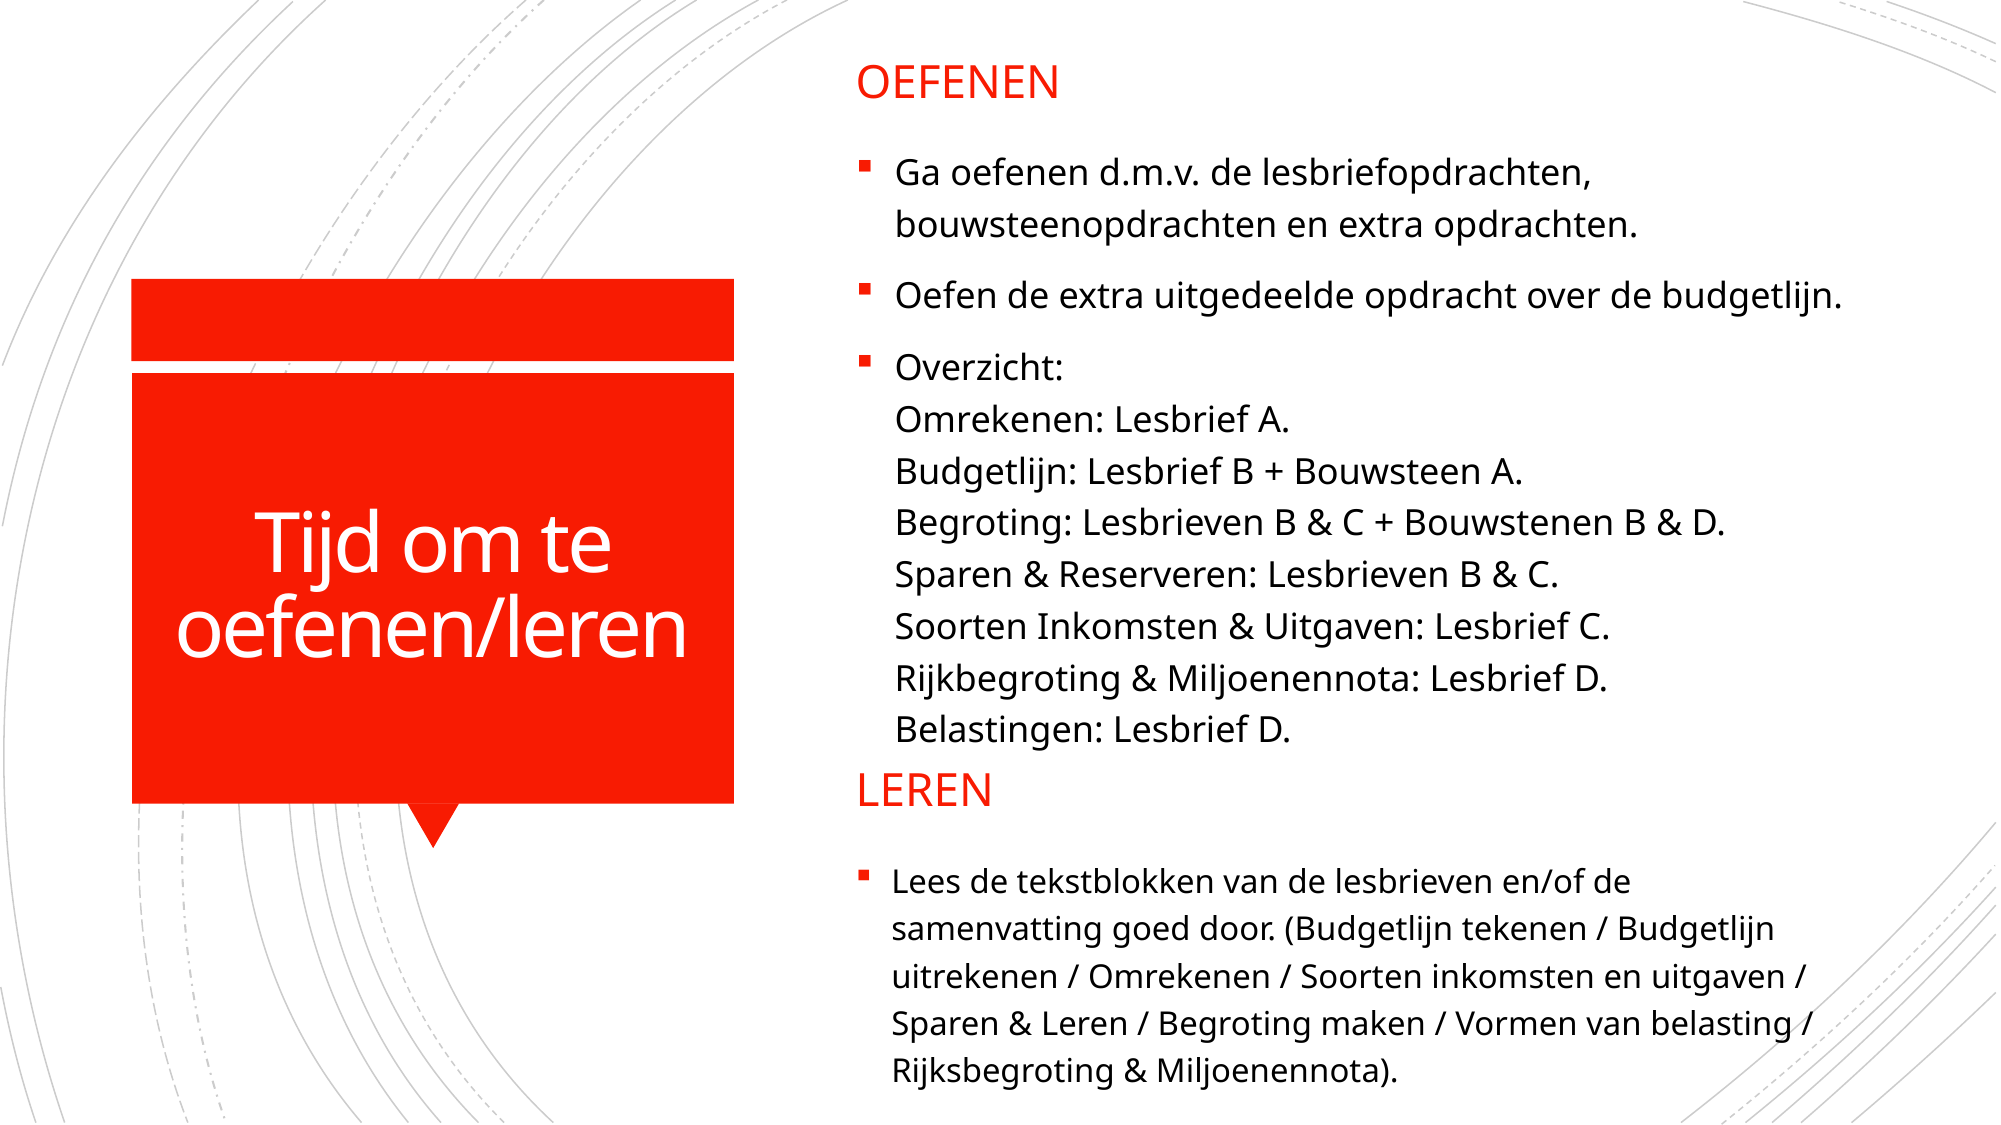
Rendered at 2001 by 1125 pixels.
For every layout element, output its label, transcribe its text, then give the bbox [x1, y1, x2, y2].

list Ga oefenen d.m.v. de lesbriefopdrachten, bouwsteenopdrachten en extra opdrachten. Oefen de extra uitgedeelde opdracht over de budgetlijn. Overzicht: Omrekenen: Lesbrief A. Budgetlijn: Lesbrief B + Bouwsteen A. Begroting: Lesbrieven B & C + Bouwstenen B & D. Sparen & Reserveren: Lesbrieven B & C. Soorten Inkomsten & Uitgaven: Lesbrief C. Rijkbegroting & Miljoenennota: Lesbrief D. Belastingen: Lesbrief D. [840, 133, 1869, 732]
list Leren [840, 732, 1869, 845]
list Lees de tekstblokken van de lesbrieven en/of de samenvatting goed door. (Budgetlijn tekenen / Budgetlijn uitrekenen / Omrekenen / Soorten inkomsten en uitgaven / Sparen & Leren / Begroting maken / Vormen van belasting / Rijksbegroting & Miljoenennota). [840, 845, 1869, 1102]
list Oefenen [840, 23, 1869, 133]
title Tijd om te oefenen/leren [145, 387, 721, 792]
